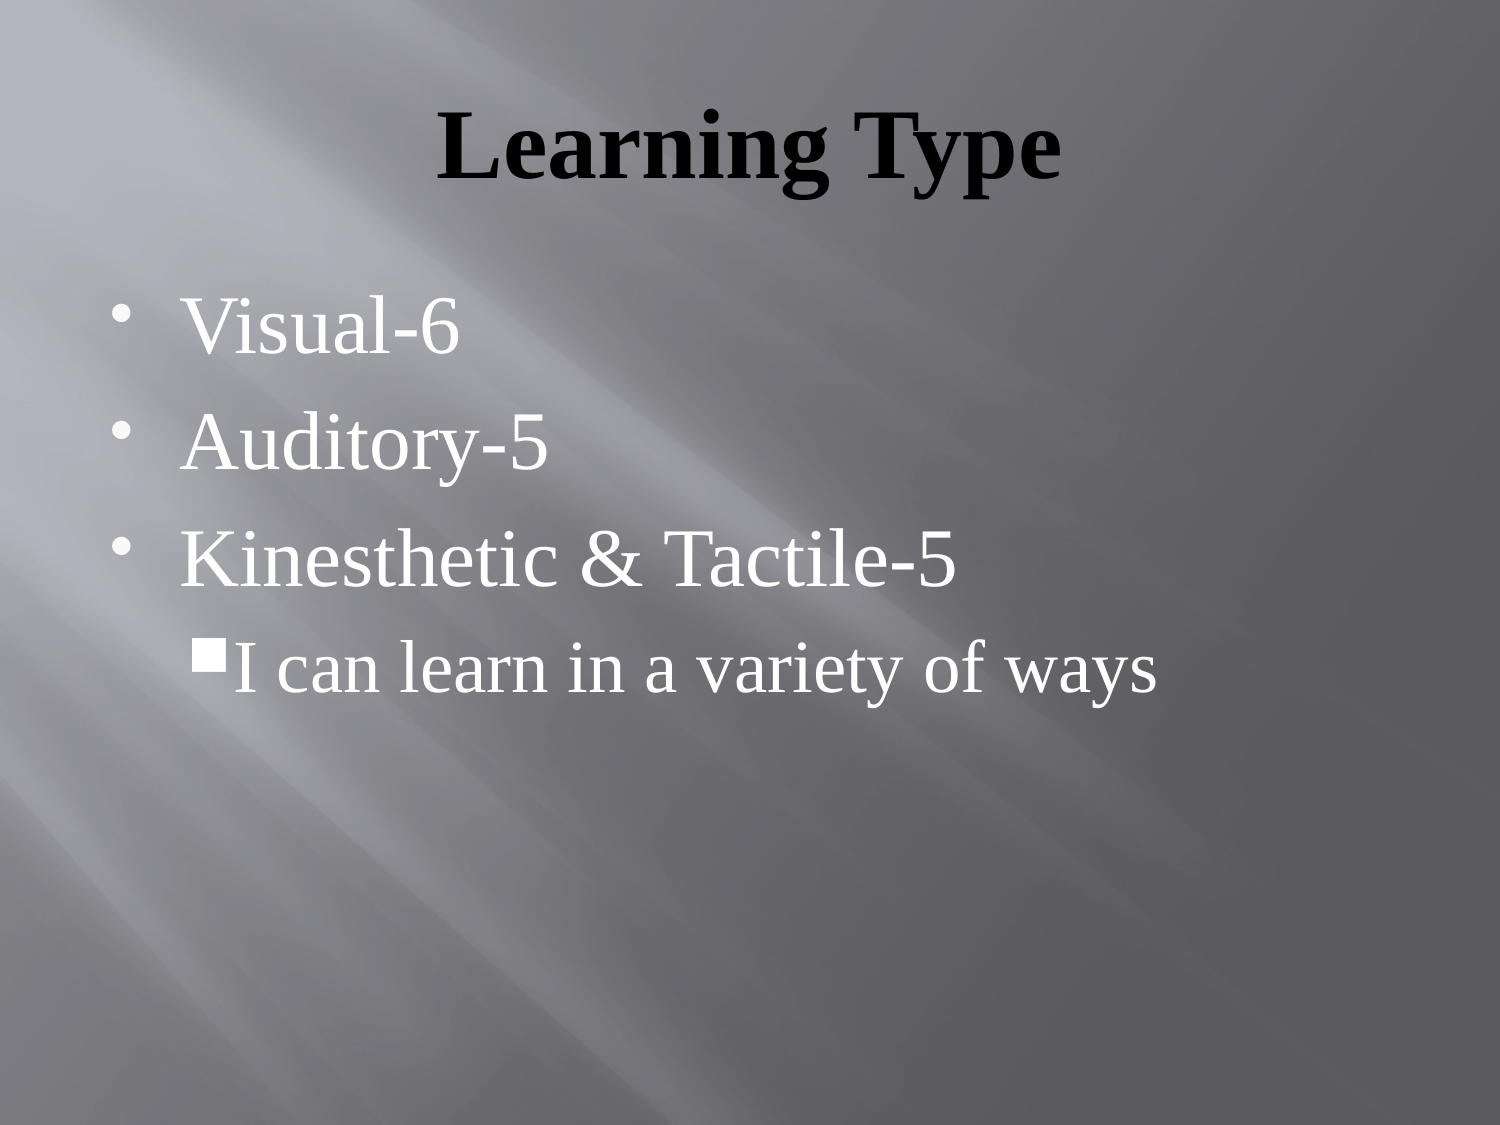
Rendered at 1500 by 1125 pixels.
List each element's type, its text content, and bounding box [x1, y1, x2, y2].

title Learning Type [75, 45, 1425, 233]
list Visual-6 Auditory-5 Kinesthetic & Tactile-5 I can learn in a variety of ways [75, 262, 1425, 1035]
